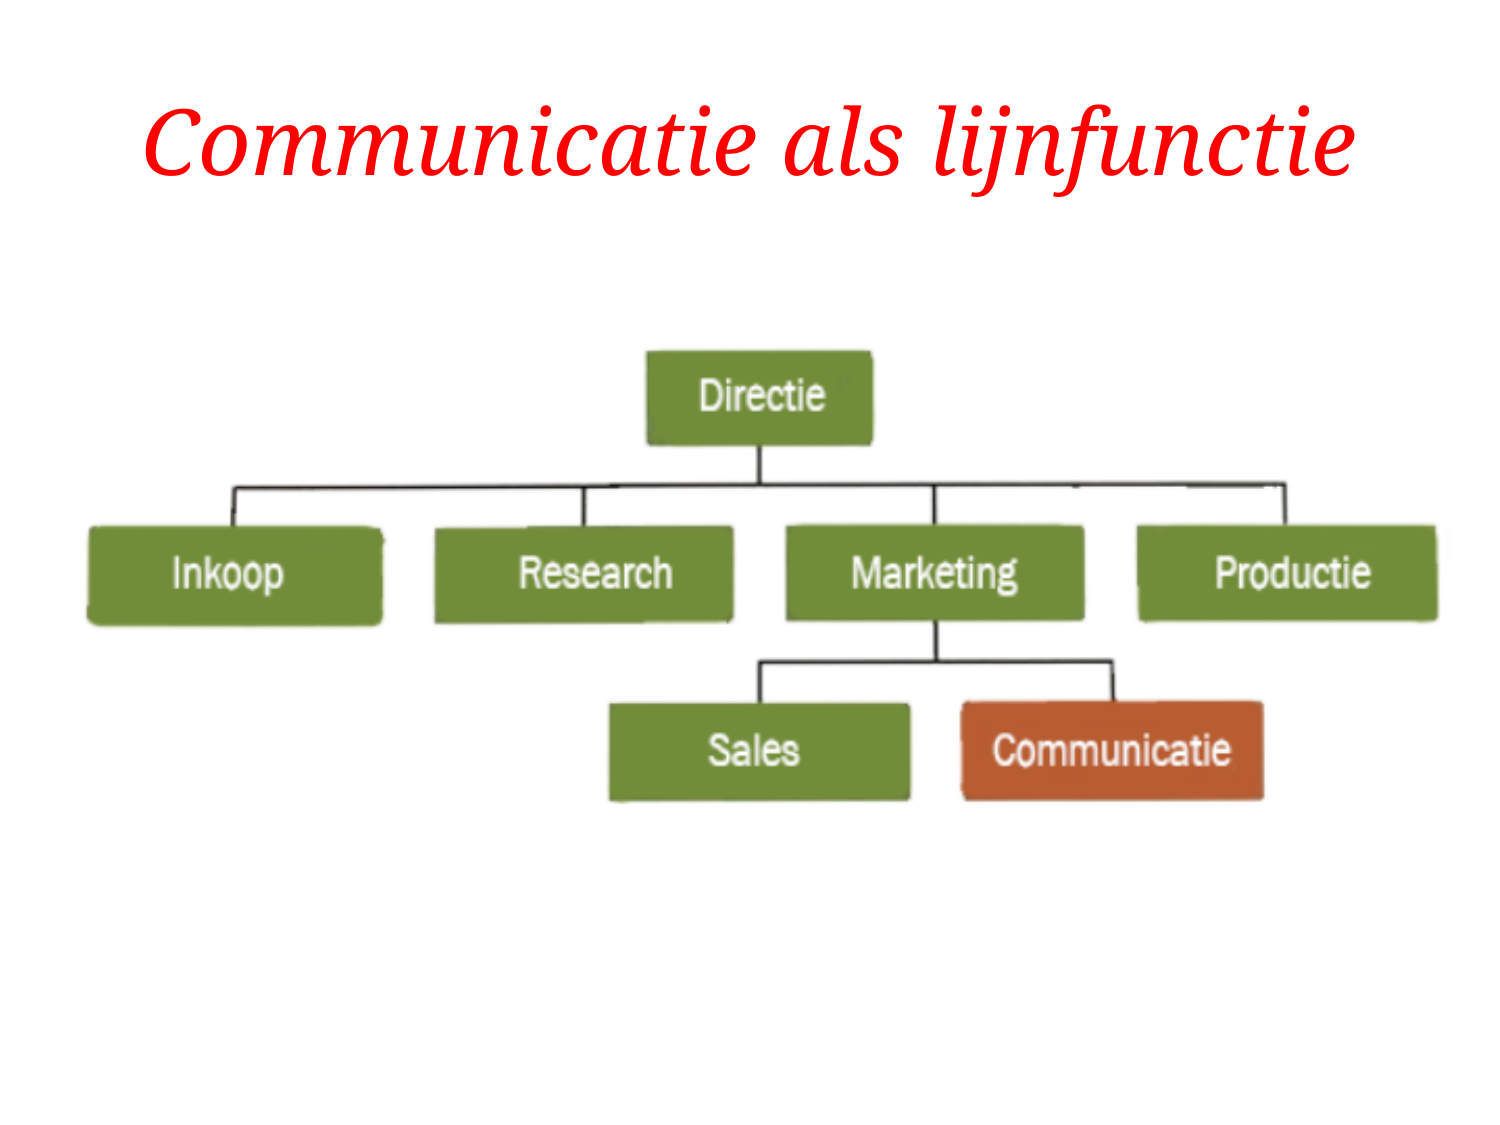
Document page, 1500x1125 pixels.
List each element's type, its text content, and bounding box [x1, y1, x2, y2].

title Communicatie als lijnfunctie [75, 45, 1425, 233]
picture [30, 274, 1469, 849]
